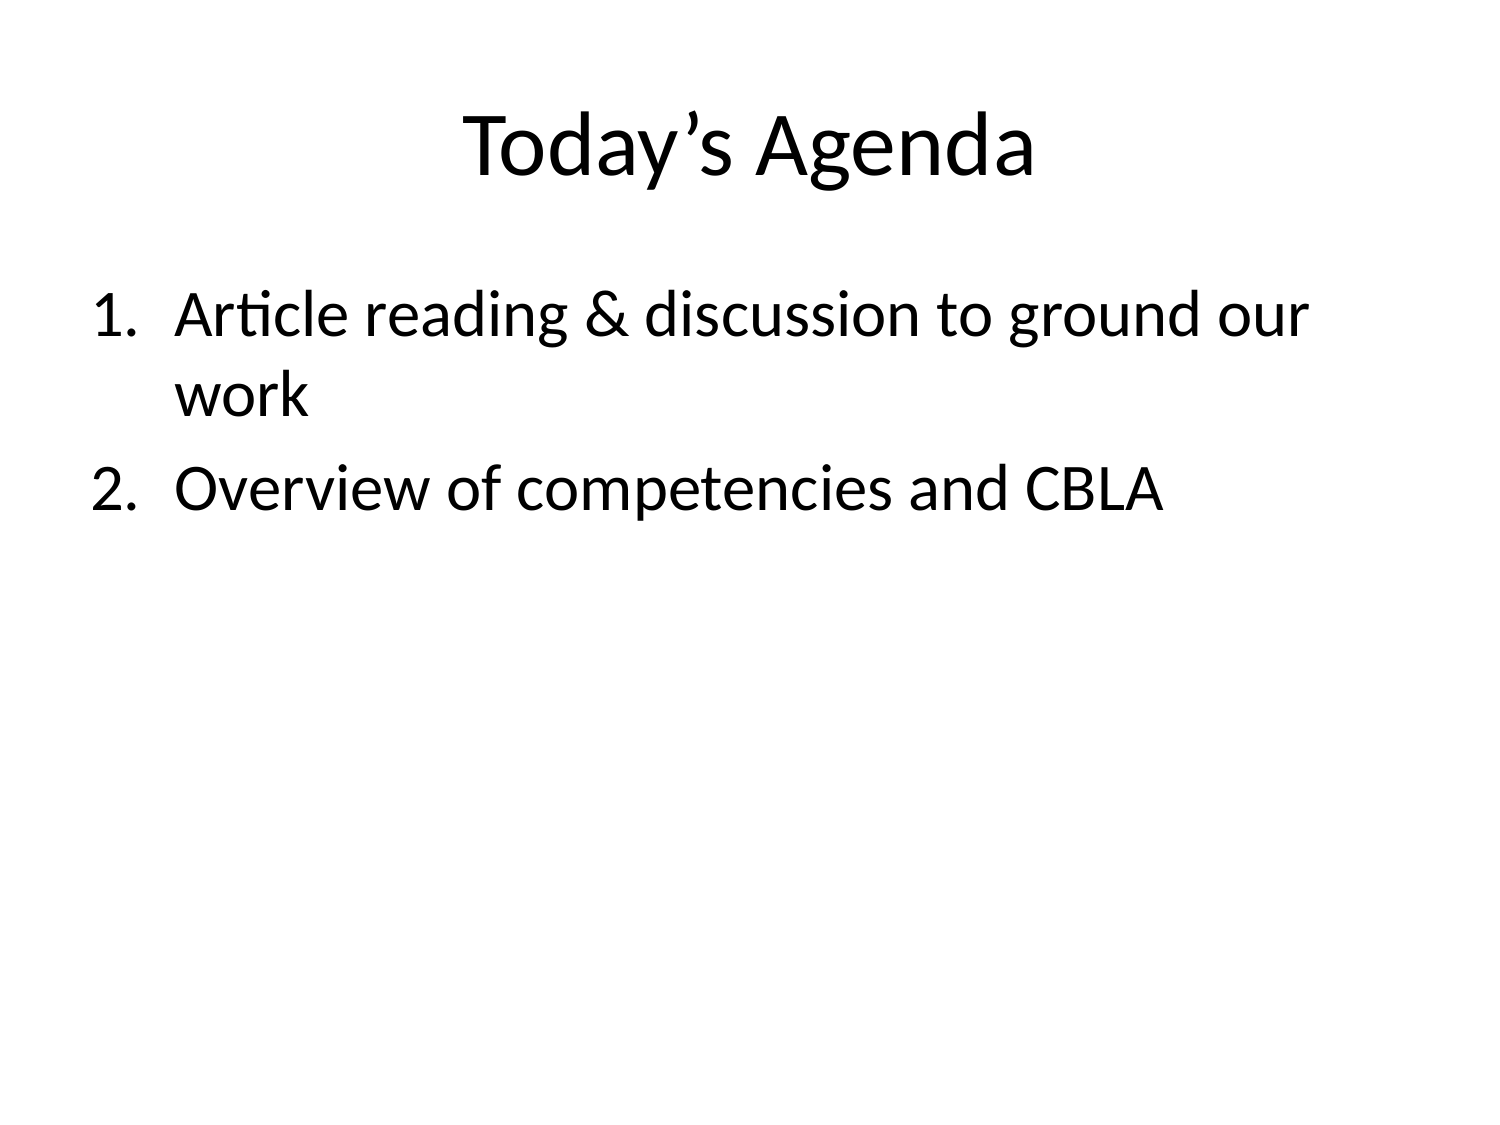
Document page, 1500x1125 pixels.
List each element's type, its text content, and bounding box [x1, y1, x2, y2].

list Article reading & discussion to ground our work Overview of competencies and CBLA [75, 262, 1425, 1005]
title Today’s Agenda [75, 45, 1425, 233]
